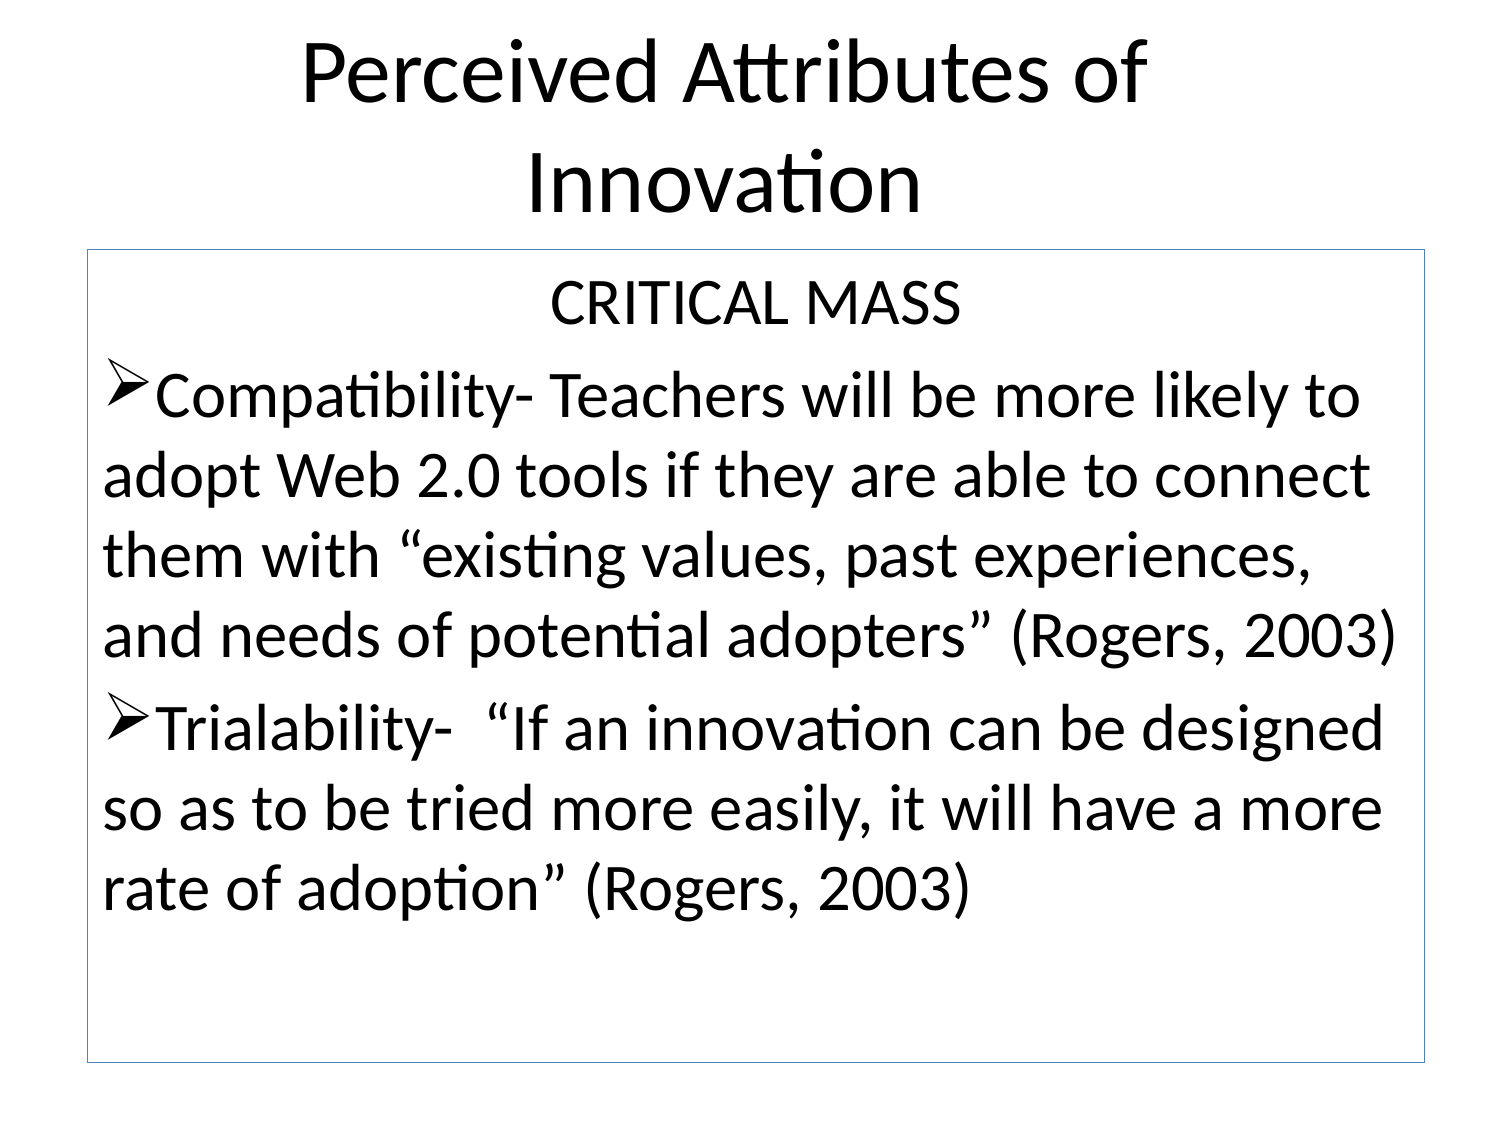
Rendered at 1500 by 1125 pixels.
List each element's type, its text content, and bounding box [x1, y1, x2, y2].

subtitle CRITICAL MASS Compatibility- Teachers will be more likely to adopt Web 2.0 tools if they are able to connect them with “existing values, past experiences, and needs of potential adopters” (Rogers, 2003) Trialability- “If an innovation can be designed so as to be tried more easily, it will have a more rate of adoption” (Rogers, 2003) [87, 249, 1425, 1063]
title Perceived Attributes of Innovation [87, 0, 1363, 242]
